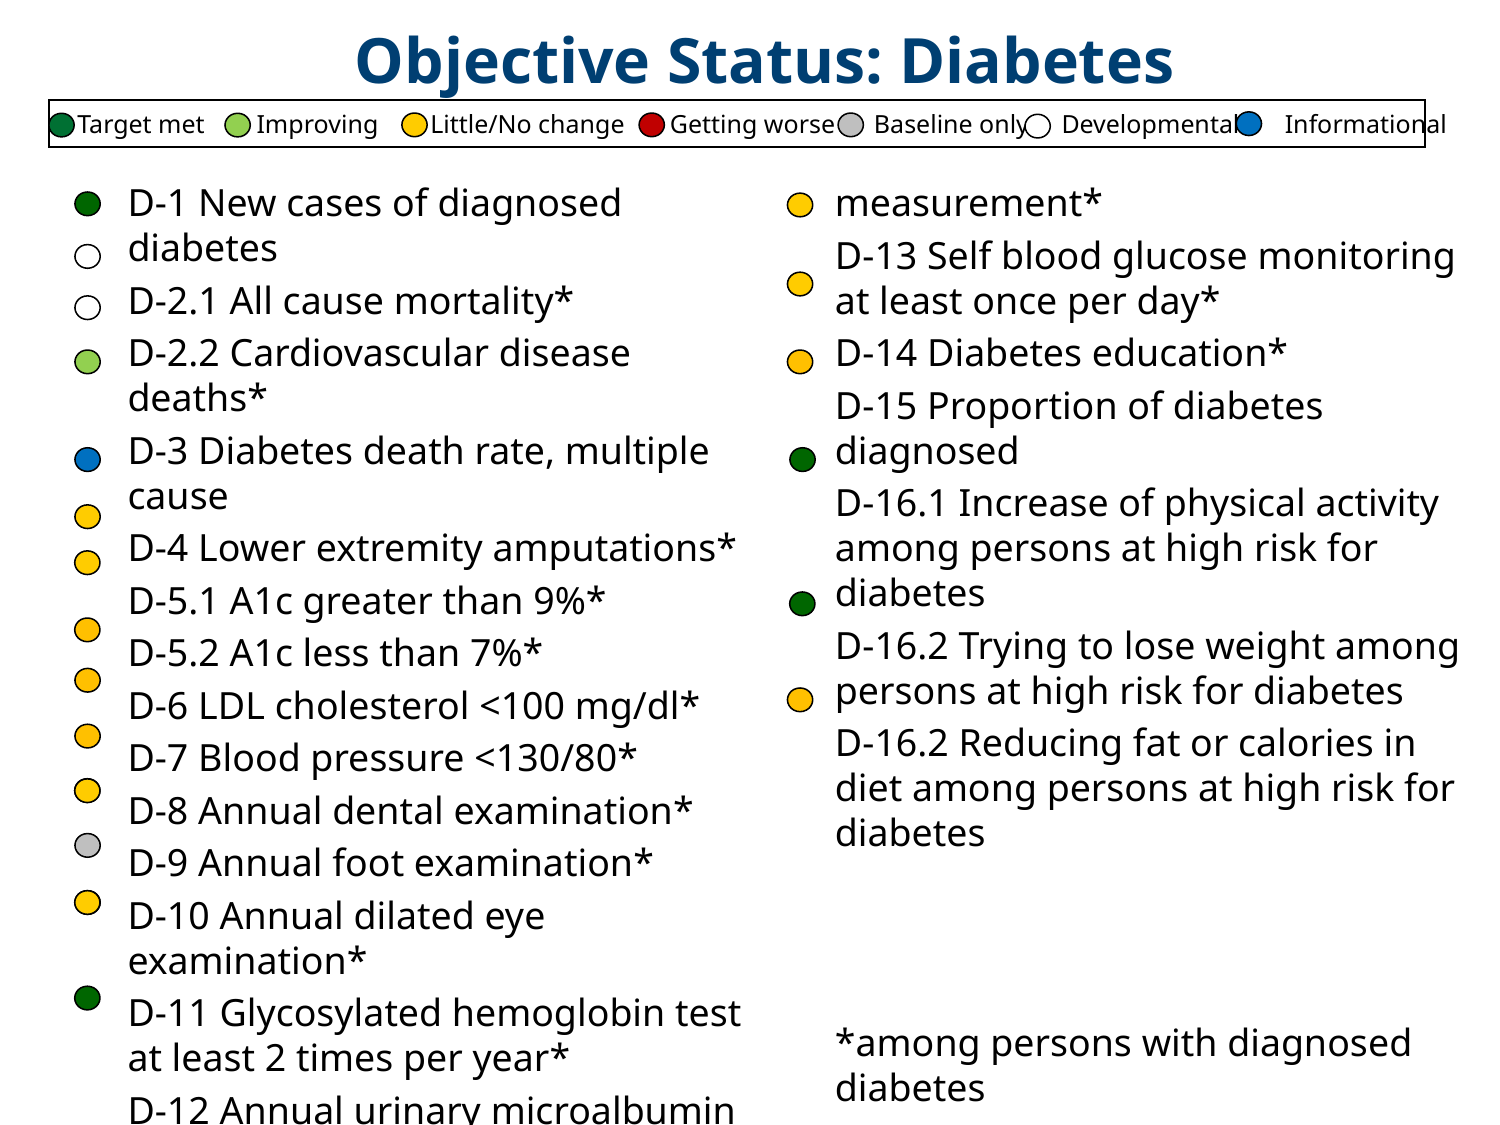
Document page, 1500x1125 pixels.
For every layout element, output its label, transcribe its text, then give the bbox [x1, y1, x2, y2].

text_box [787, 687, 813, 712]
title Objective Status: Diabetes [0, 12, 1500, 105]
text_box [48, 99, 1425, 147]
text_box Target met Improving Little/No change Getting worse Baseline only Developmental Informational [1425, 101, 1500, 147]
text_box [789, 591, 815, 616]
text_box [401, 113, 428, 137]
text_box [74, 447, 101, 472]
text_box [1236, 111, 1262, 136]
text_box [74, 833, 101, 858]
text_box [787, 272, 813, 296]
text_box [74, 350, 101, 374]
text_box [74, 668, 101, 693]
text_box [74, 890, 100, 915]
text_box [74, 724, 101, 748]
text_box [838, 113, 864, 137]
text_box [74, 778, 100, 803]
text_box [74, 244, 101, 269]
text_box [74, 191, 101, 216]
text_box [48, 113, 75, 137]
text_box [225, 113, 251, 137]
text_box [787, 193, 813, 217]
text_box [74, 986, 100, 1010]
text_box [787, 350, 813, 374]
text_box [1025, 114, 1051, 138]
list D-1 New cases of diagnosed diabetes D-2.1 All cause mortality* D-2.2 Cardiovascular disease deaths* D-3 Diabetes death rate, multiple cause D-4 Lower extremity amputations* D-5.1 A1c greater than 9%* D-5.2 A1c less than 7%* D-6 LDL cholesterol <100 mg/dl* D-7 Blood pressure <130/80* D-8 Annual dental examination* D-9 Annual foot examination* D-10 Annual dilated eye examination* D-11 Glycosylated hemoglobin test at least 2 times per year* D-12 Annual urinary microalbumin measurement* D-13 Self blood glucose monitoring at least once per day* D-14 Diabetes education* D-15 Proportion of diabetes diagnosed D-16.1 Increase of physical activity among persons at high risk for diabetes D-16.2 Trying to lose weight among persons at high risk for diabetes D-16.2 Reducing fat or calories in diet among persons at high risk for diabetes *among persons with diagnosed diabetes [37, 171, 1483, 1100]
text_box [74, 550, 100, 575]
text_box [74, 618, 100, 642]
text_box [74, 504, 101, 529]
text_box [74, 295, 101, 320]
text_box [639, 113, 665, 137]
text_box [789, 447, 816, 472]
